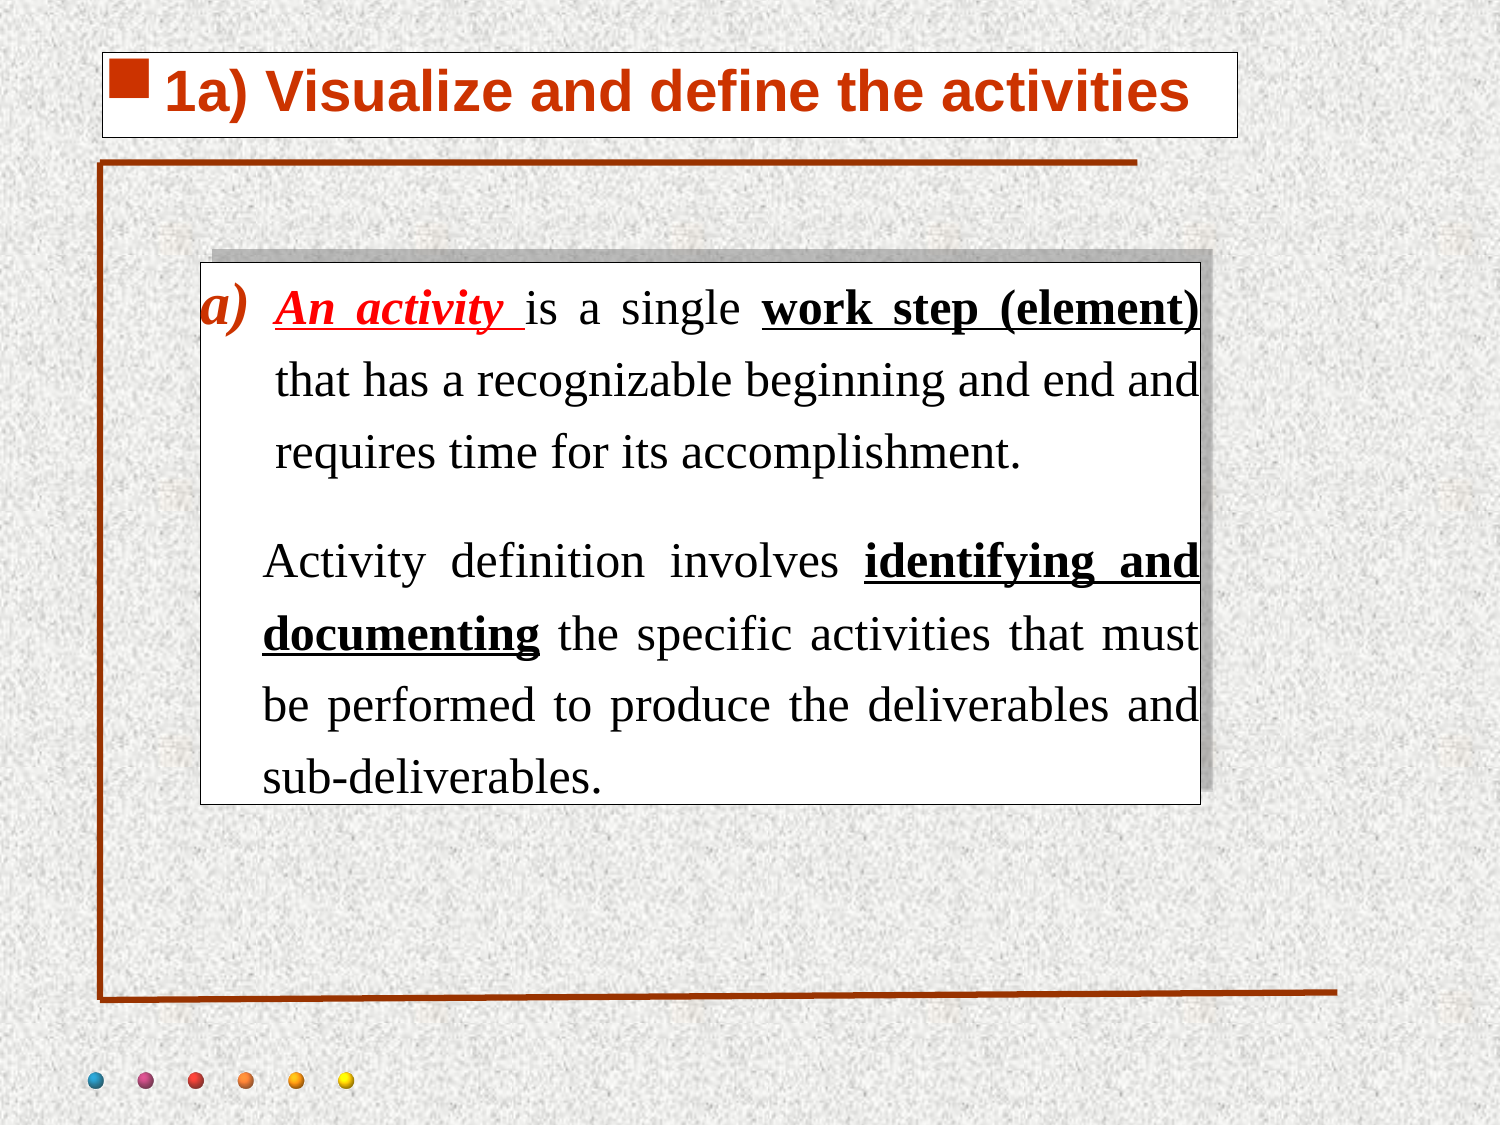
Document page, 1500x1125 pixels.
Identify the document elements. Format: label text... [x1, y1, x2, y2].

picture [0, 0, 1500, 1125]
list An activity is a single work step (element) that has a recognizable beginning and end and requires time for its accomplishment. Activity definition involves identifying and documenting the specific activities that must be performed to produce the deliverables and sub-deliverables. [200, 262, 1201, 805]
title 1a) Visualize and define the activities [102, 52, 1238, 138]
